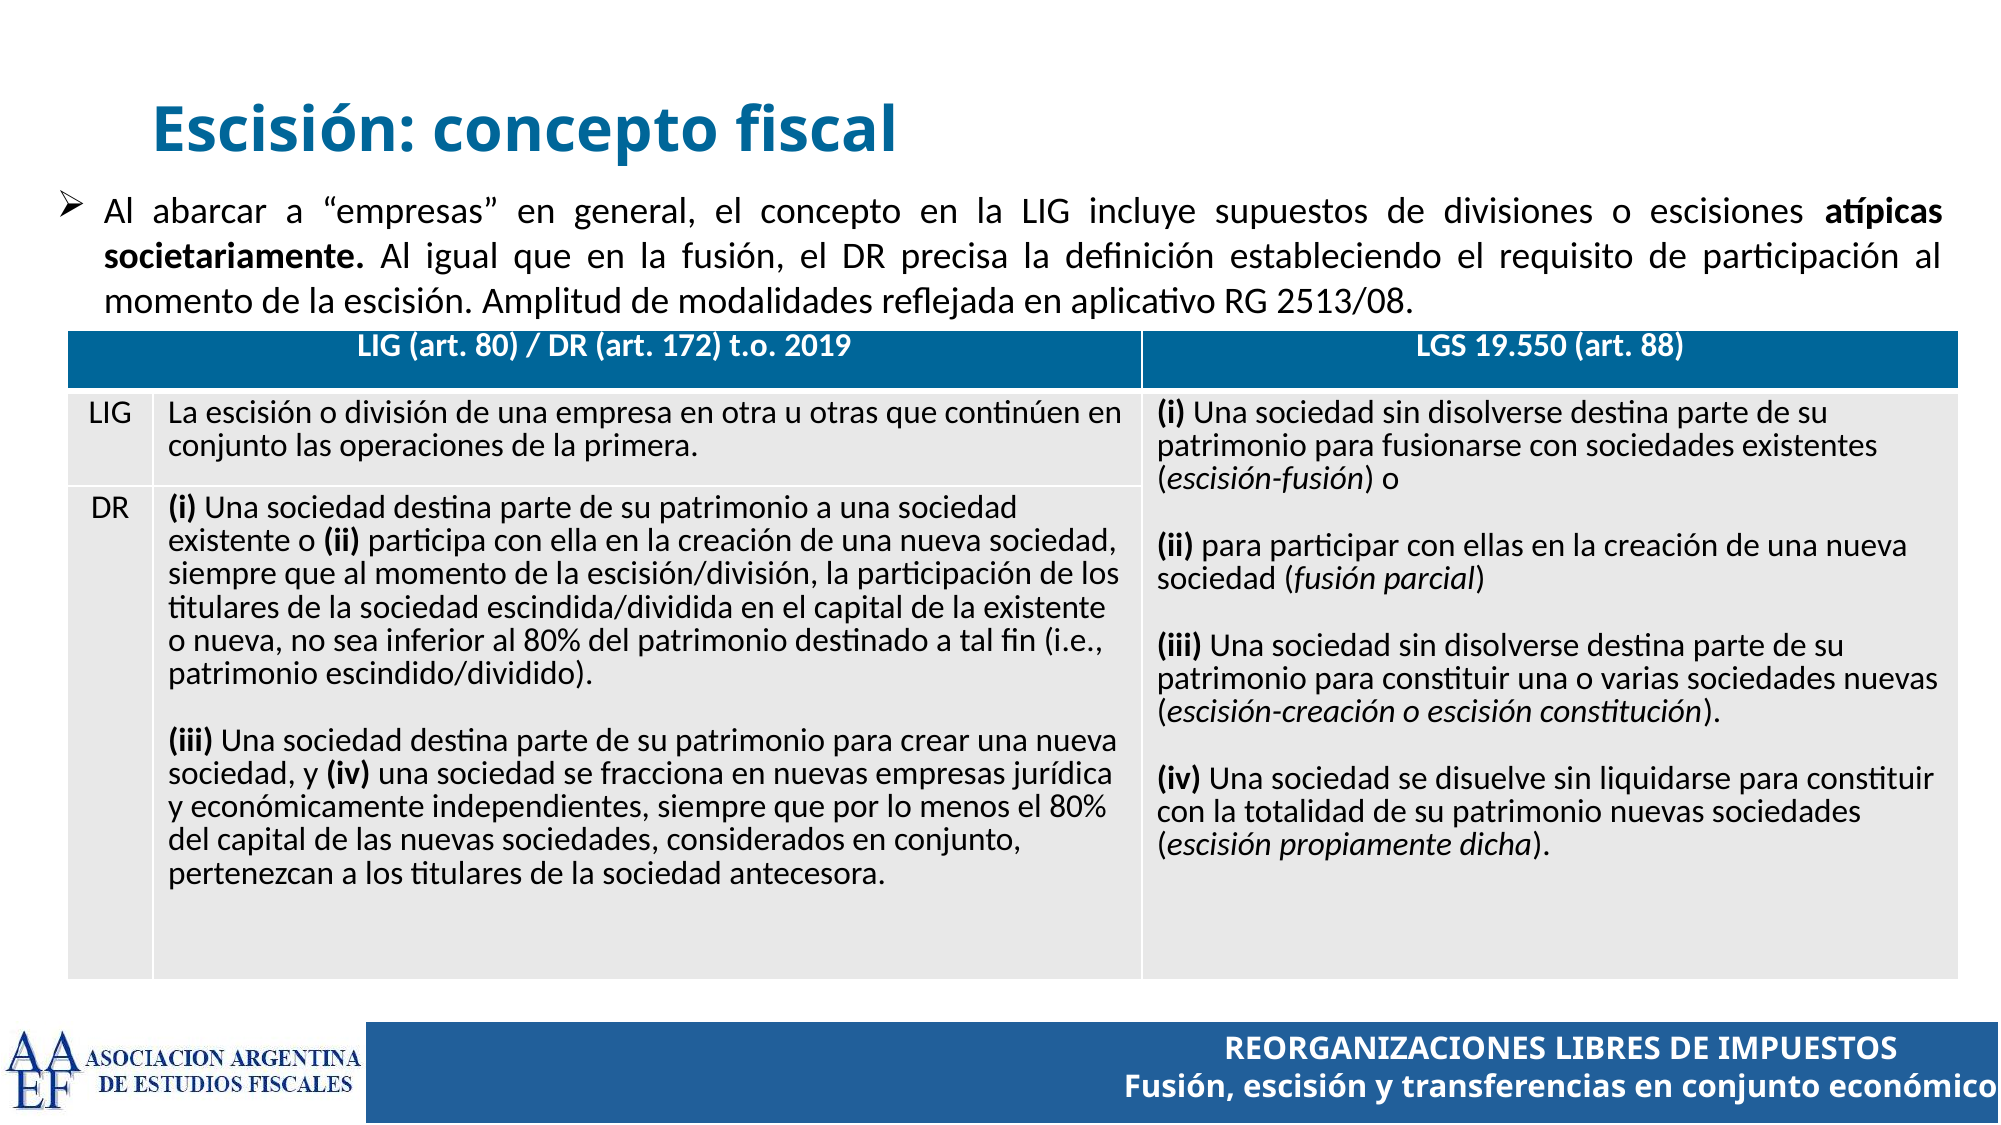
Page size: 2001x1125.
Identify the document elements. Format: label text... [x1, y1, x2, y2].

table_cell La escisión o división de una empresa en otra u otras que continúen en conjunto las operaciones de la primera. [154, 394, 1141, 485]
picture [1, 1020, 367, 1124]
table_header LGS 19.550 (art. 88) [1143, 331, 1958, 388]
table_cell DR [68, 487, 152, 979]
table_header LIG (art. 80) / DR (art. 172) t.o. 2019 [68, 331, 1141, 388]
title Escisión: concepto fiscal [136, 12, 1890, 173]
table_cell (i) Una sociedad destina parte de su patrimonio a una sociedad existente o (ii) participa con ella en la creación de una nueva sociedad, siempre que al momento de la escisión/división, la participación de los titulares de la sociedad escindida/dividida en el capital de la existente o nueva, no sea inferior al 80% del patrimonio destinado a tal fin (i.e., patrimonio escindido/dividido). (iii) Una sociedad destina parte de su patrimonio para crear una nueva sociedad, y (iv) una sociedad se fracciona en nuevas empresas jurídica y económicamente independientes, siempre que por lo menos el 80% del capital de las nuevas sociedades, considerados en conjunto, pertenezcan a los titulares de la sociedad antecesora. [154, 487, 1141, 979]
subtitle Al abarcar a “empresas” en general, el concepto en la LIG incluye supuestos de divisiones o escisiones atípicas societariamente. Al igual que en la fusión, el DR precisa la definición estableciendo el requisito de participación al momento de la escisión. Amplitud de modalidades reflejada en aplicativo RG 2513/08. [41, 178, 1959, 847]
table_cell LIG [68, 394, 152, 485]
text_box REORGANIZACIONES LIBRES DE IMPUESTOS Fusión, escisión y transferencias en conjunto económico [1067, 1021, 2000, 1112]
text_box [0, 1018, 2000, 1125]
table_cell (i) Una sociedad sin disolverse destina parte de su patrimonio para fusionarse con sociedades existentes (escisión-fusión) o (ii) para participar con ellas en la creación de una nueva sociedad (fusión parcial) (iii) Una sociedad sin disolverse destina parte de su patrimonio para constituir una o varias sociedades nuevas (escisión-creación o escisión constitución). (iv) Una sociedad se disuelve sin liquidarse para constituir con la totalidad de su patrimonio nuevas sociedades (escisión propiamente dicha). [1143, 394, 1958, 979]
